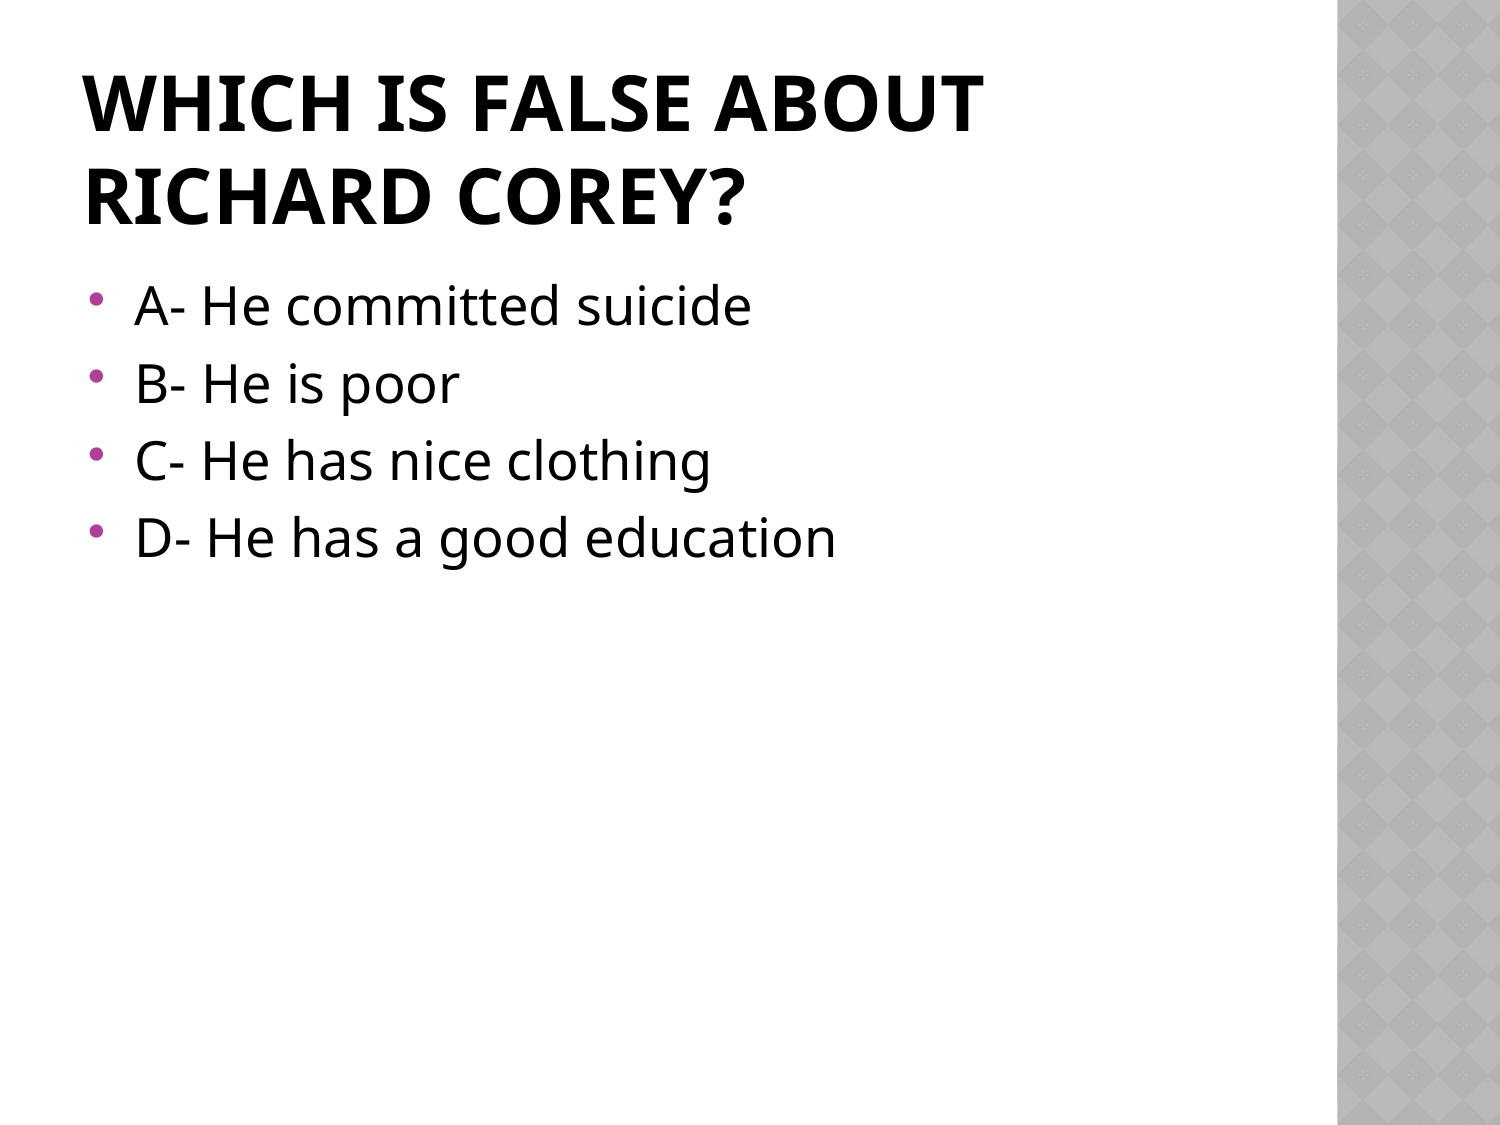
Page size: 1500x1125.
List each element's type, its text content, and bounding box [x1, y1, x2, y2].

title Which is false about Richard Corey? [75, 52, 1263, 240]
list A- He committed suicide B- He is poor C- He has nice clothing D- He has a good education [75, 264, 1263, 1059]
